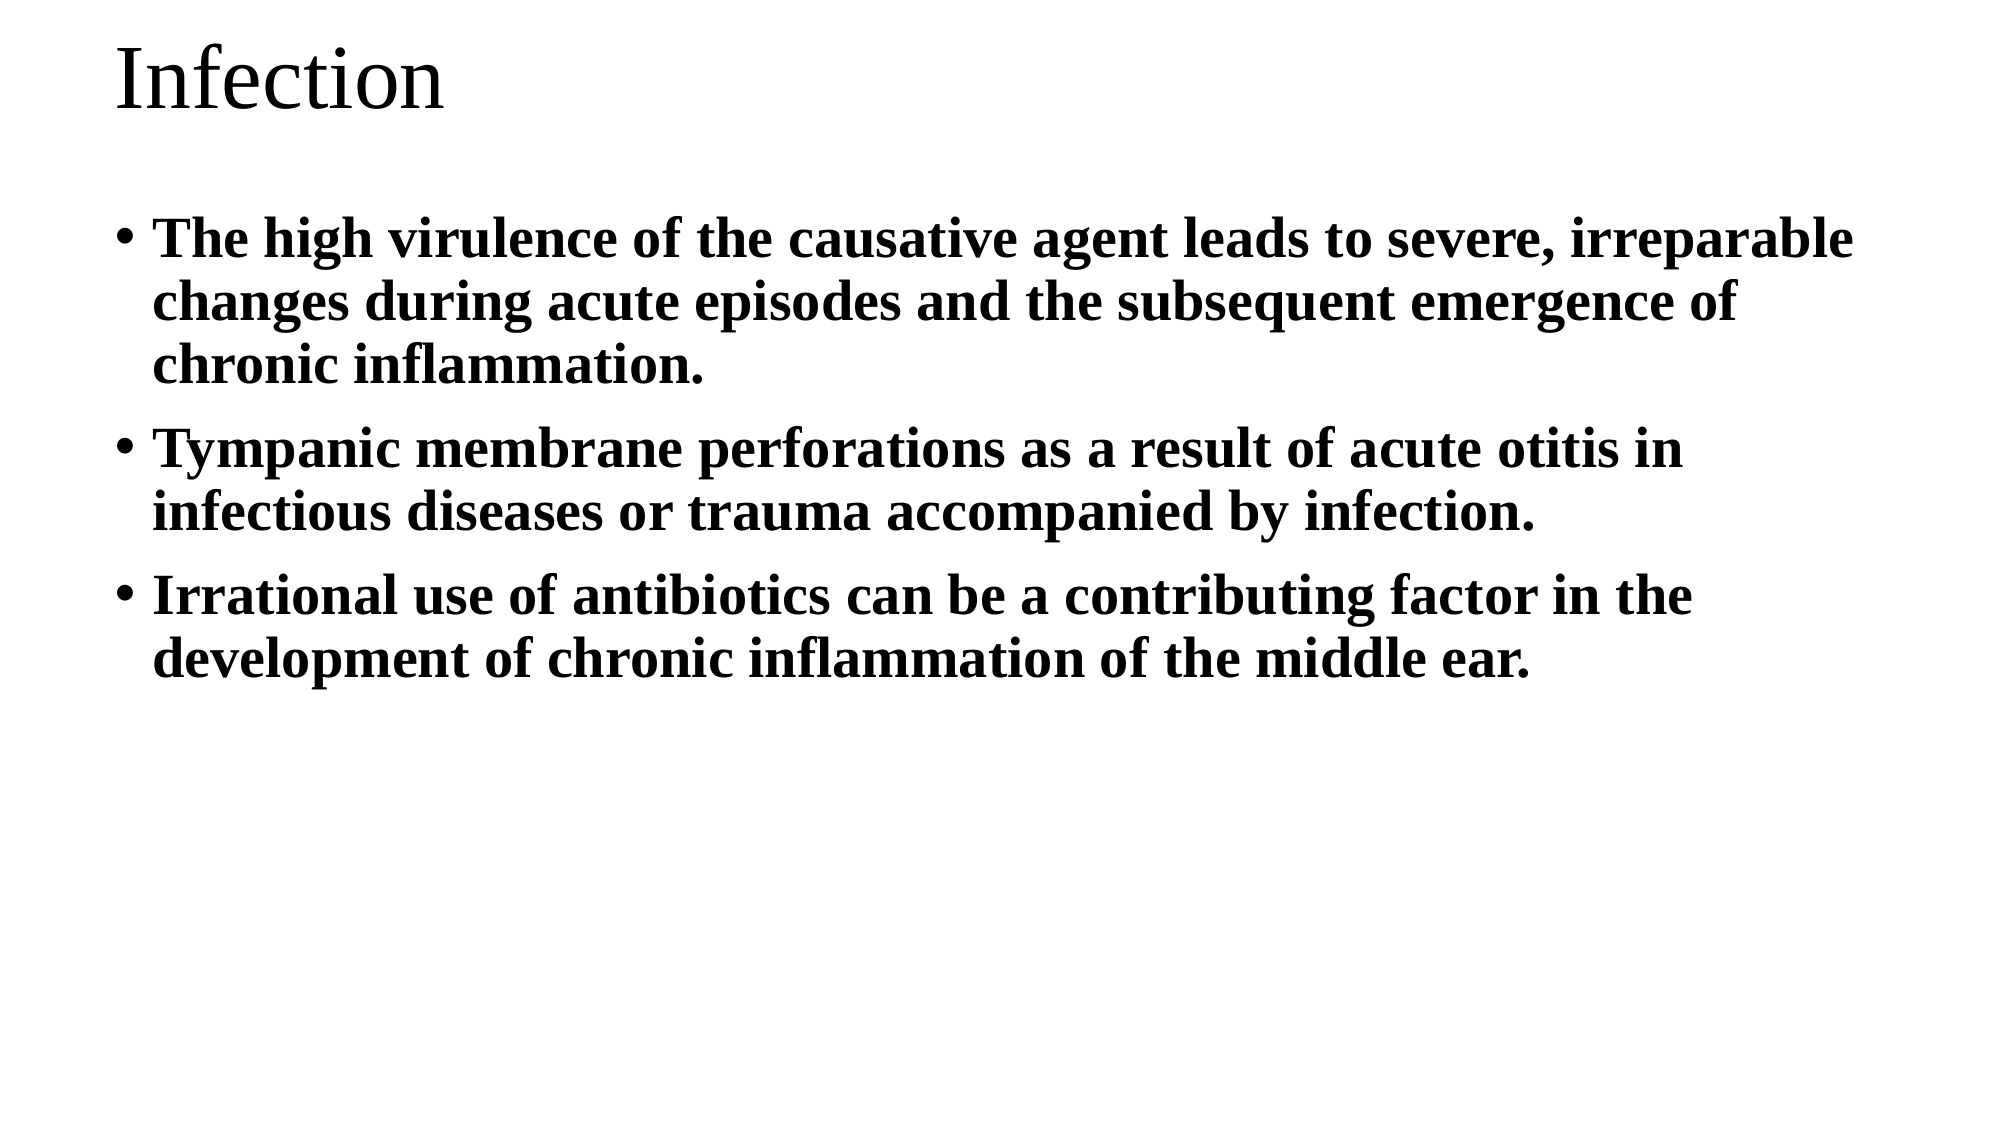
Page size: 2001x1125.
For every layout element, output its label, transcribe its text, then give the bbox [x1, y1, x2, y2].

list The high virulence of the causative agent leads to severe, irreparable changes during acute episodes and the subsequent emergence of chronic inflammation. Tympanic membrane perforations as a result of acute otitis in infectious diseases or trauma accompanied by infection. Irrational use of antibiotics can be a contributing factor in the development of chronic inflammation of the middle ear. [99, 200, 1900, 1113]
title Infection [99, 12, 1900, 146]
